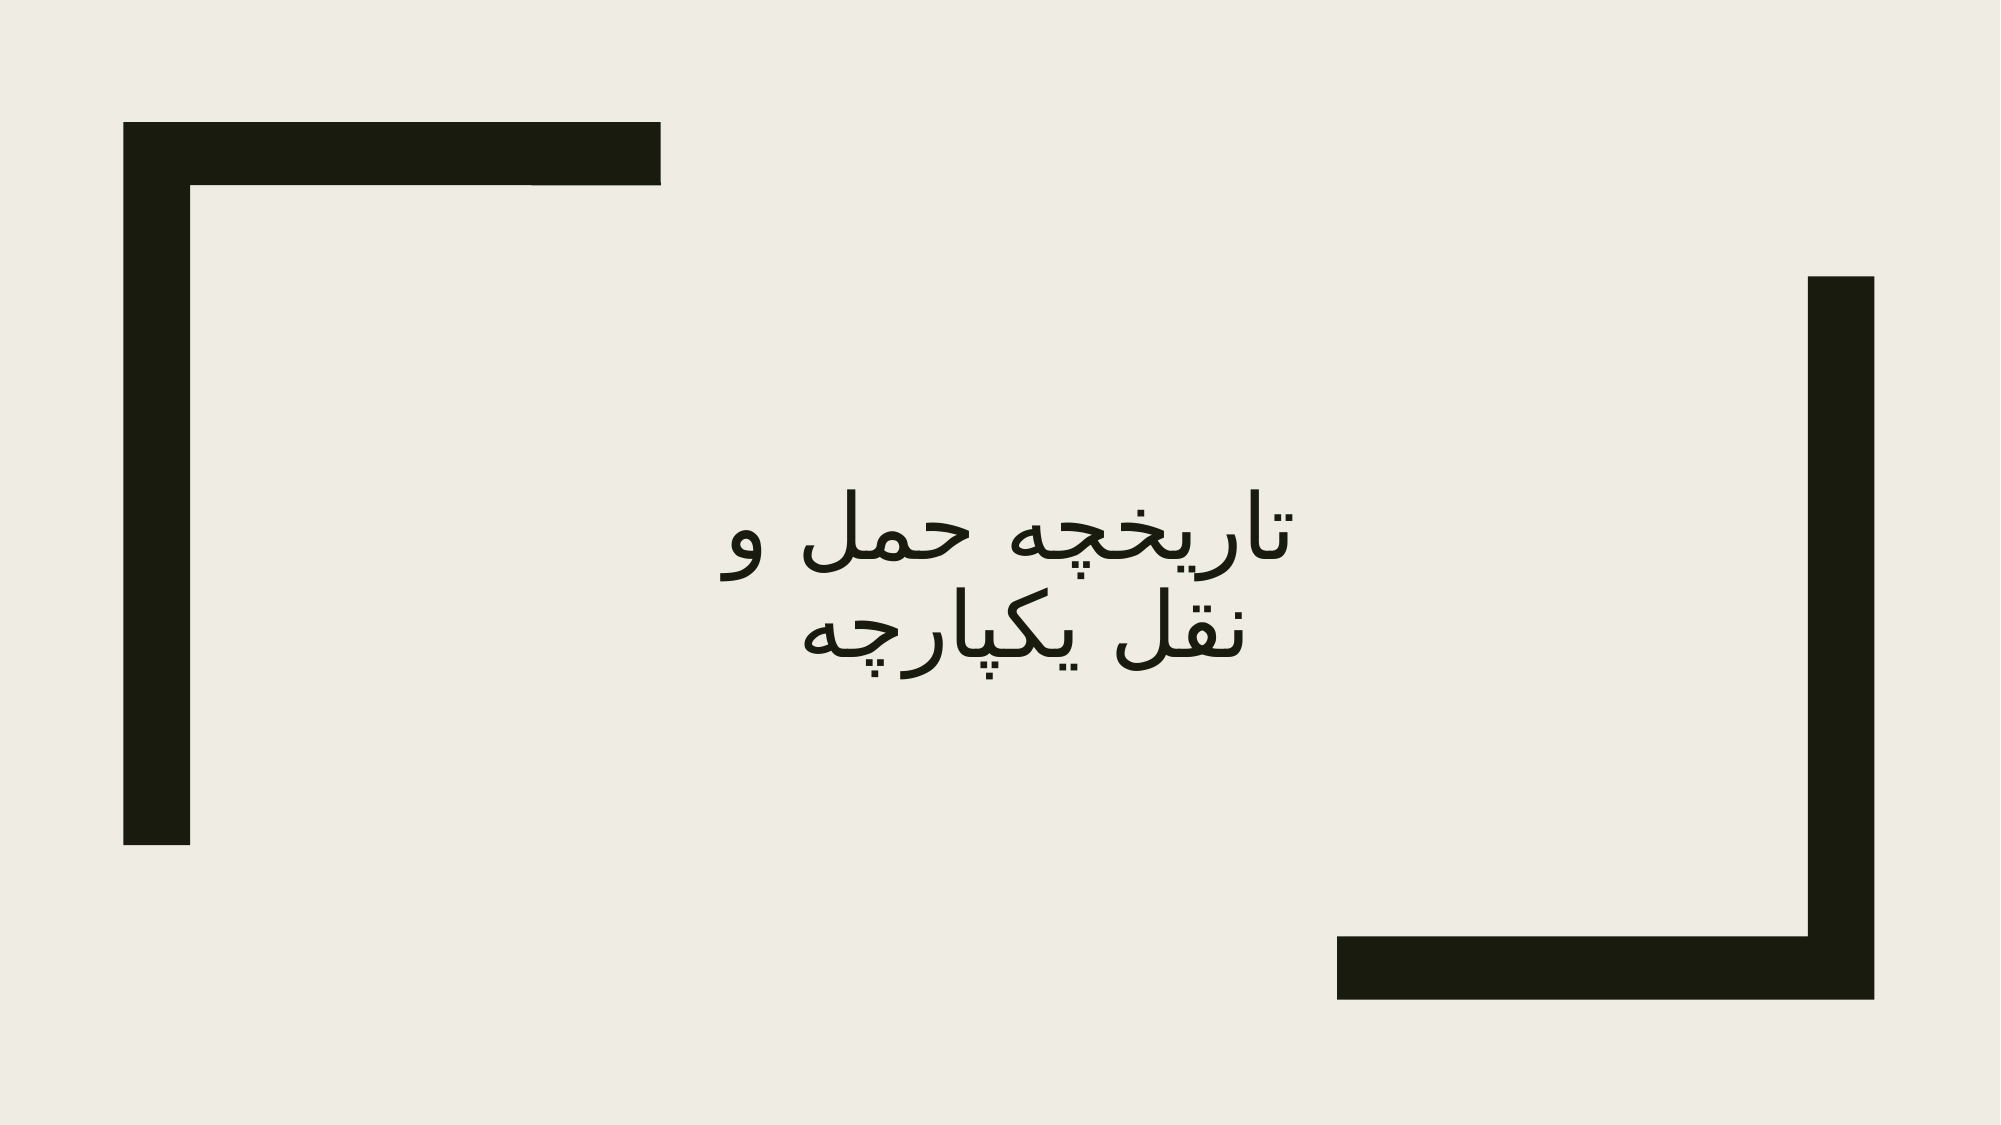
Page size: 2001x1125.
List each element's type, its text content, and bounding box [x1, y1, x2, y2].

title تاریخچه حمل و نقل یکپارچه [699, 416, 1322, 685]
